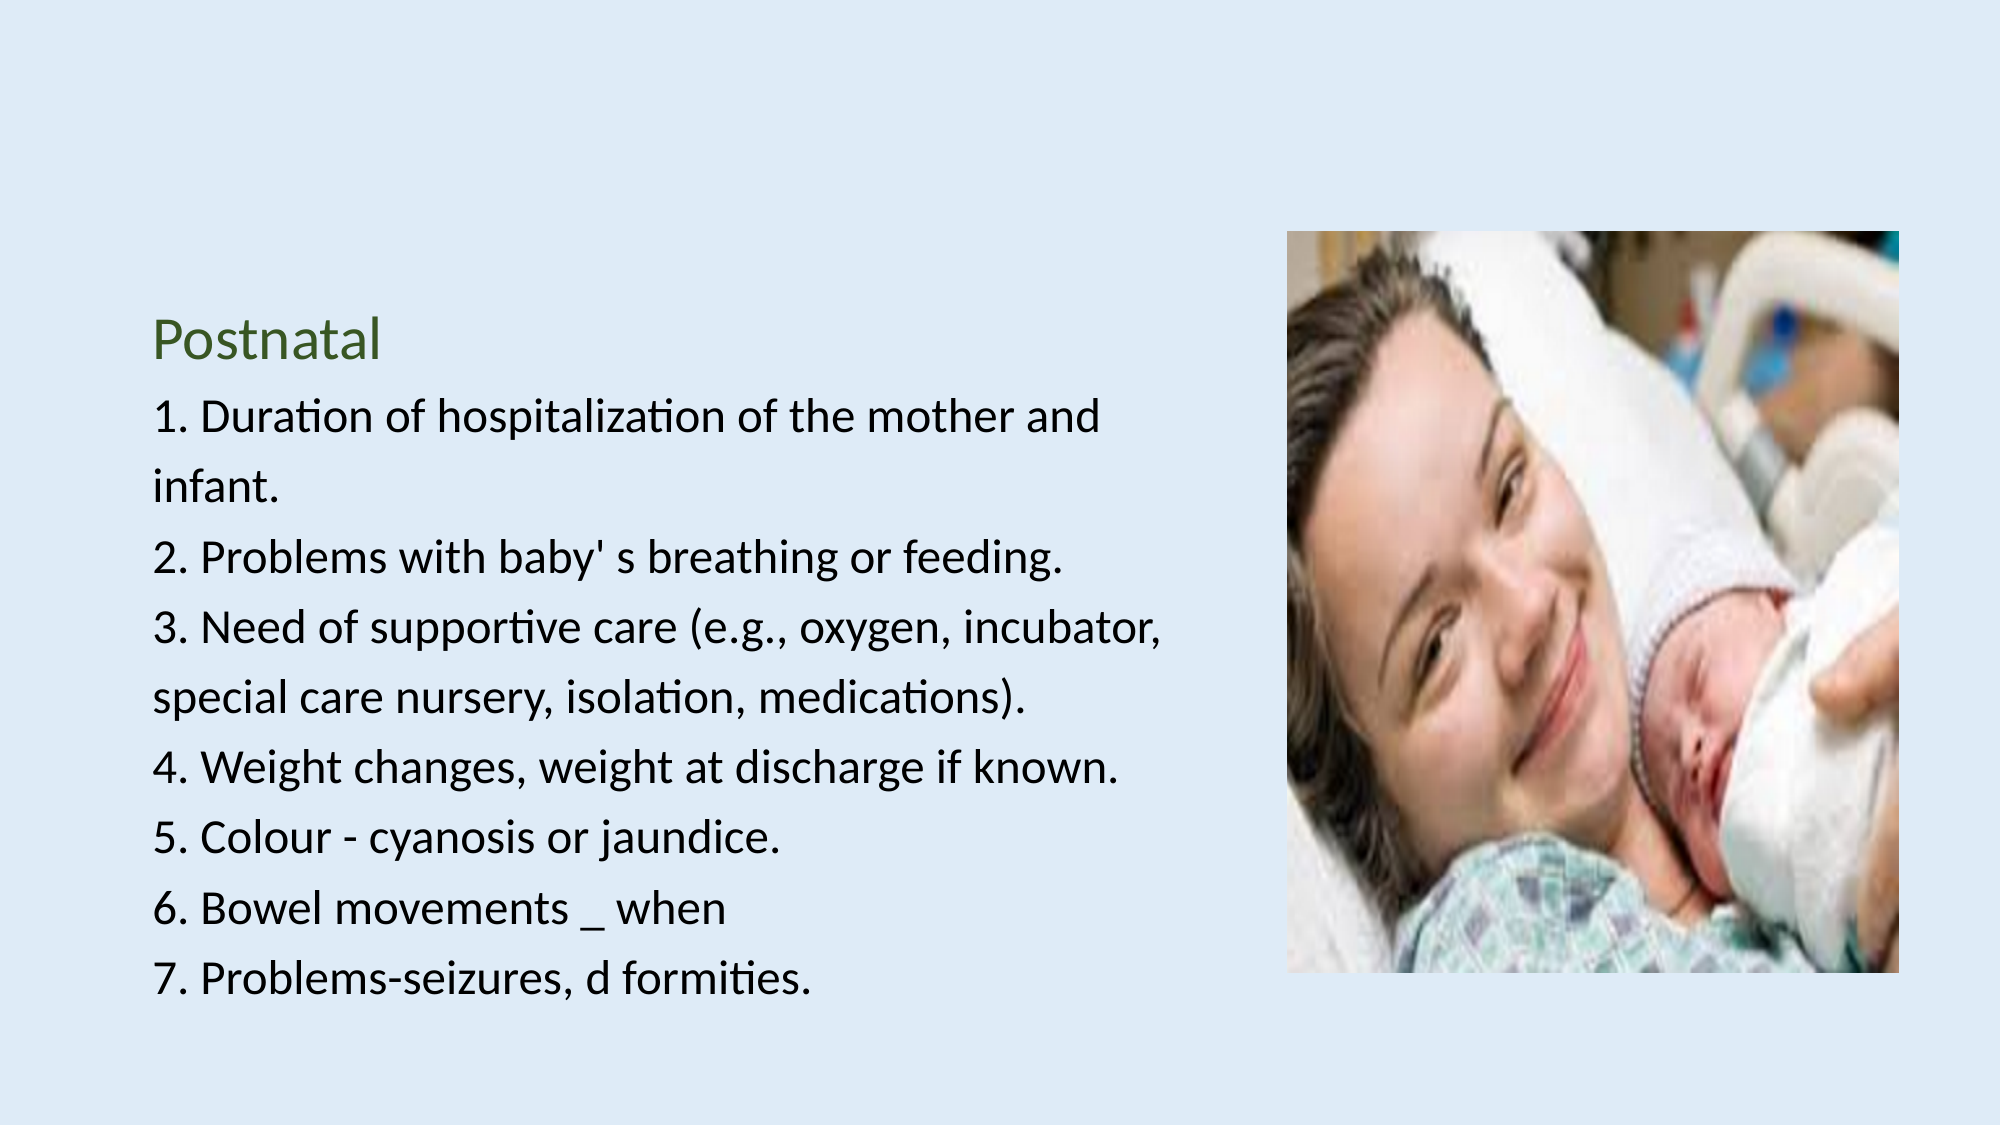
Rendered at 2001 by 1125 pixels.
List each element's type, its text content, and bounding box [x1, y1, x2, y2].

list Postnatal 1. Duration of hospitalization of the mother and infant. 2. Problems with baby' s breathing or feeding. 3. Need of supportive care (e.g., oxygen, incubator, special care nursery, isolation, medications). 4. Weight changes, weight at discharge if known. 5. Colour - cyanosis or jaundice. 6. Bowel movements _ when 7. Problems-seizures, d formities. [137, 299, 1863, 1014]
picture [1287, 231, 1899, 973]
